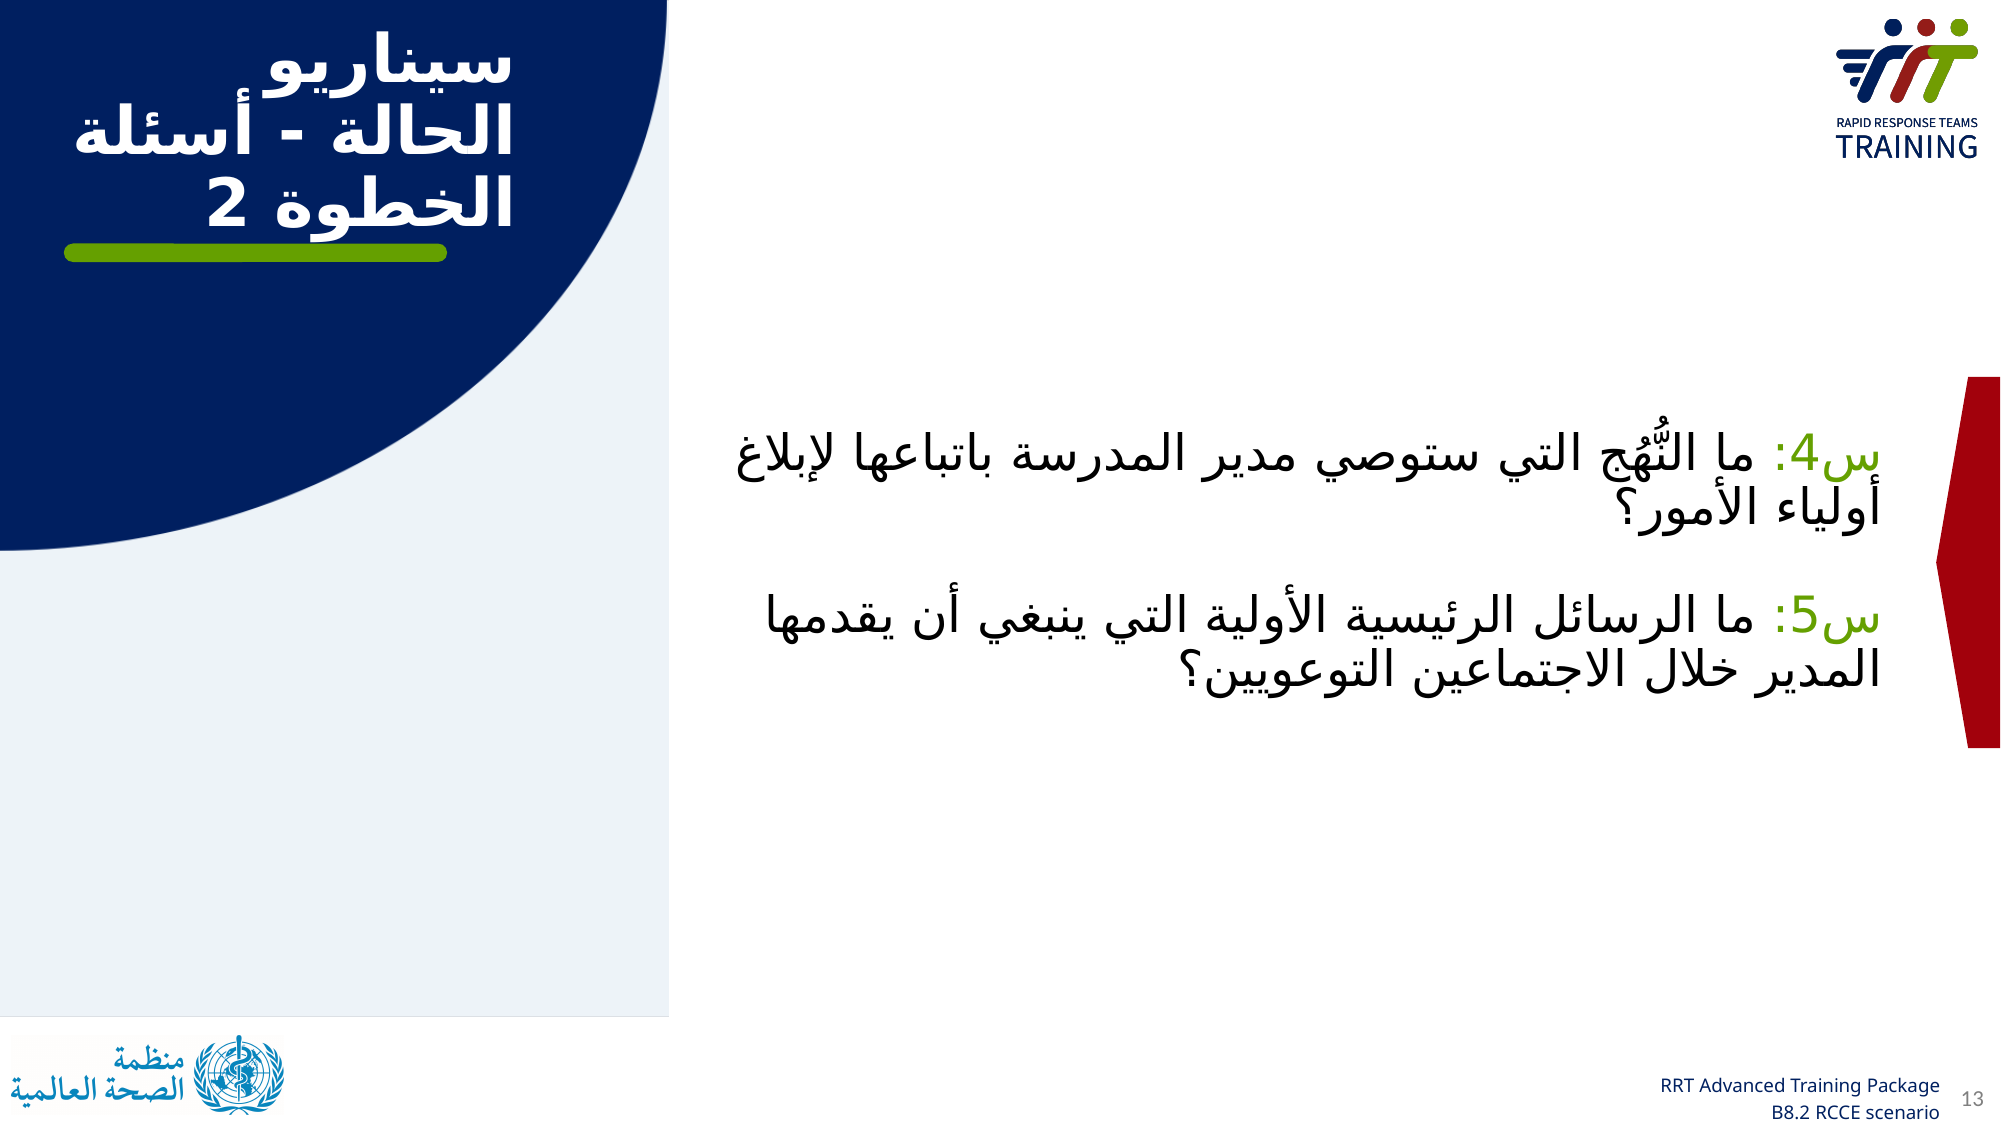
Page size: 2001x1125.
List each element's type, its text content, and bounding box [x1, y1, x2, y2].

text_box سيناريو الحالة - أسئلة الخطوة 2 [58, 103, 517, 242]
picture [241, 1050, 247, 1059]
list س4: ما النُّهُج التي ستوصي مدير المدرسة باتباعها لإبلاغ أولياء الأمور؟ س5: ما الرسائل الرئيسية الأولية التي ينبغي أن يقدمها المدير خلال الاجتماعين التوعويين؟ [695, 337, 1891, 788]
picture [1835, 19, 1978, 167]
picture [0, 0, 669, 1018]
picture [11, 1035, 284, 1115]
